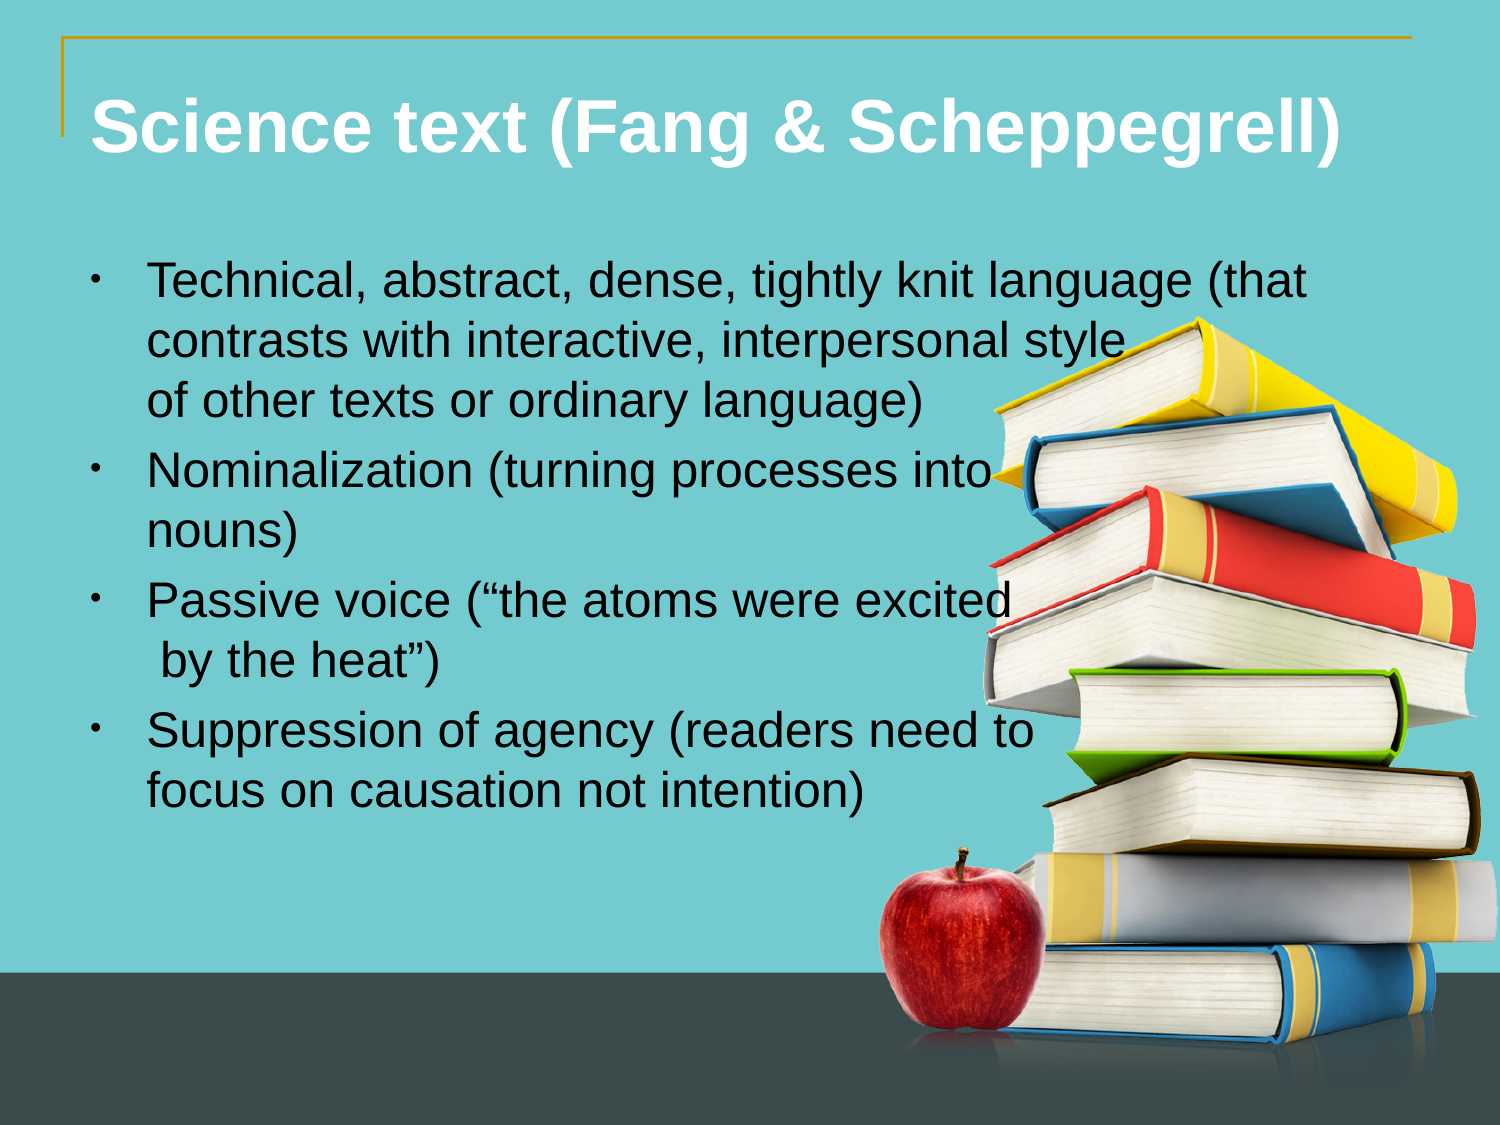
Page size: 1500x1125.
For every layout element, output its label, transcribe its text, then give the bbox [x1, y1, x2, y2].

picture [878, 316, 1500, 1094]
list Science text (Fang & Scheppegrell) Technical, abstract, dense, tightly knit language (that contrasts with interactive, interpersonal style of other texts or ordinary language) Nominalization (turning processes into nouns) Passive voice (“the atoms were excited by the heat”) Suppression of agency (readers need to focus on causation not intention) [74, 70, 1376, 238]
